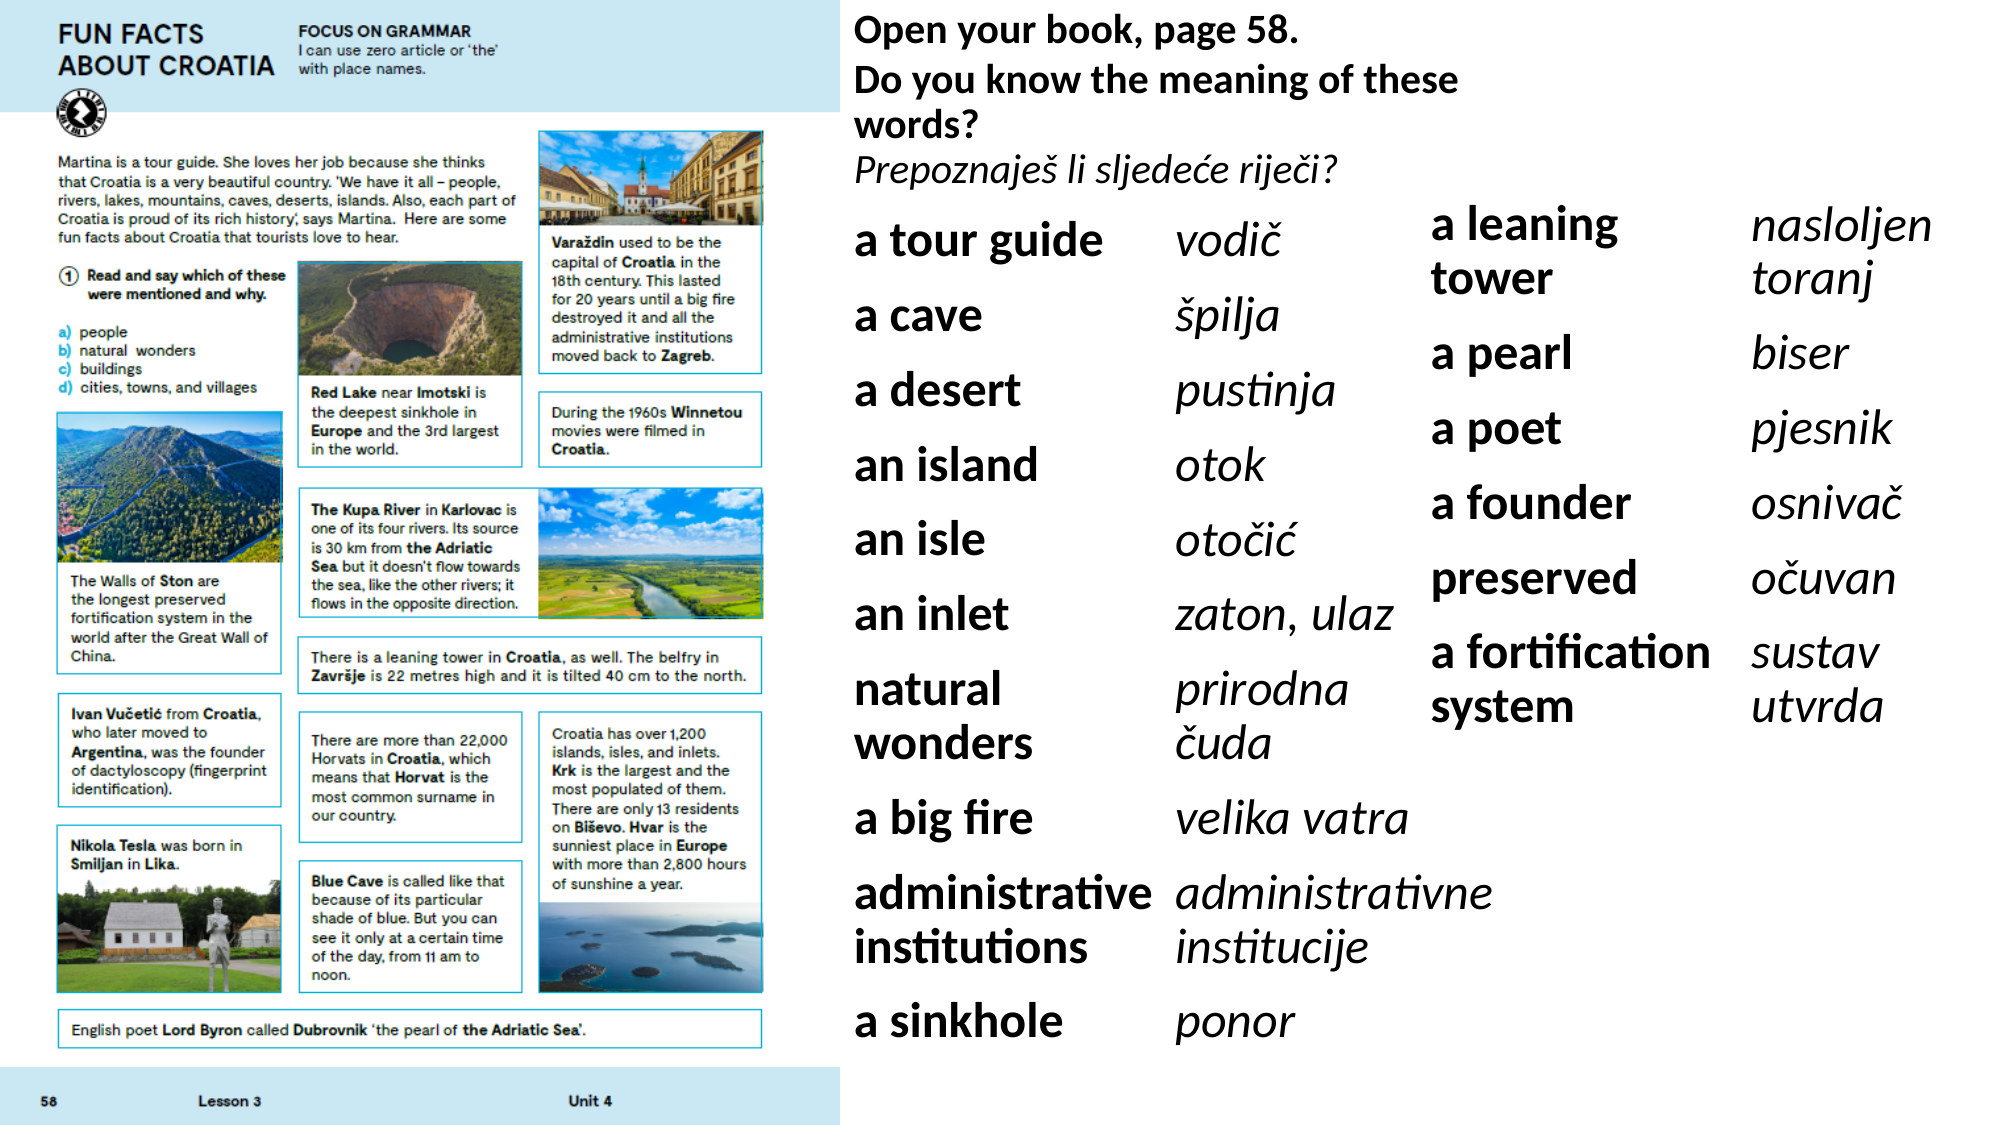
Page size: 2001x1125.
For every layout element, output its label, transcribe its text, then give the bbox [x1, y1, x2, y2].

text_box a leaning tower a pearl a poet a founder preserved a fortification system [1415, 190, 1736, 1125]
text_box Open your book, page 58. [840, 0, 1928, 191]
text_box Do you know the meaning of these words? Prepoznaješ li sljedeće riječi? a tour guide a cave a desert an island an isle an inlet natural wonders a big fire administrative institutions a sinkhole [840, 191, 1415, 1125]
picture [0, 0, 840, 1125]
text_box vodič špilja pustinja otok otočić zaton, ulaz prirodna čuda velika vatra administrativne institucije ponor [1160, 205, 1415, 1125]
text_box nasloljen toranj biser pjesnik osnivač očuvan sustav utvrda [1736, 190, 2000, 1125]
